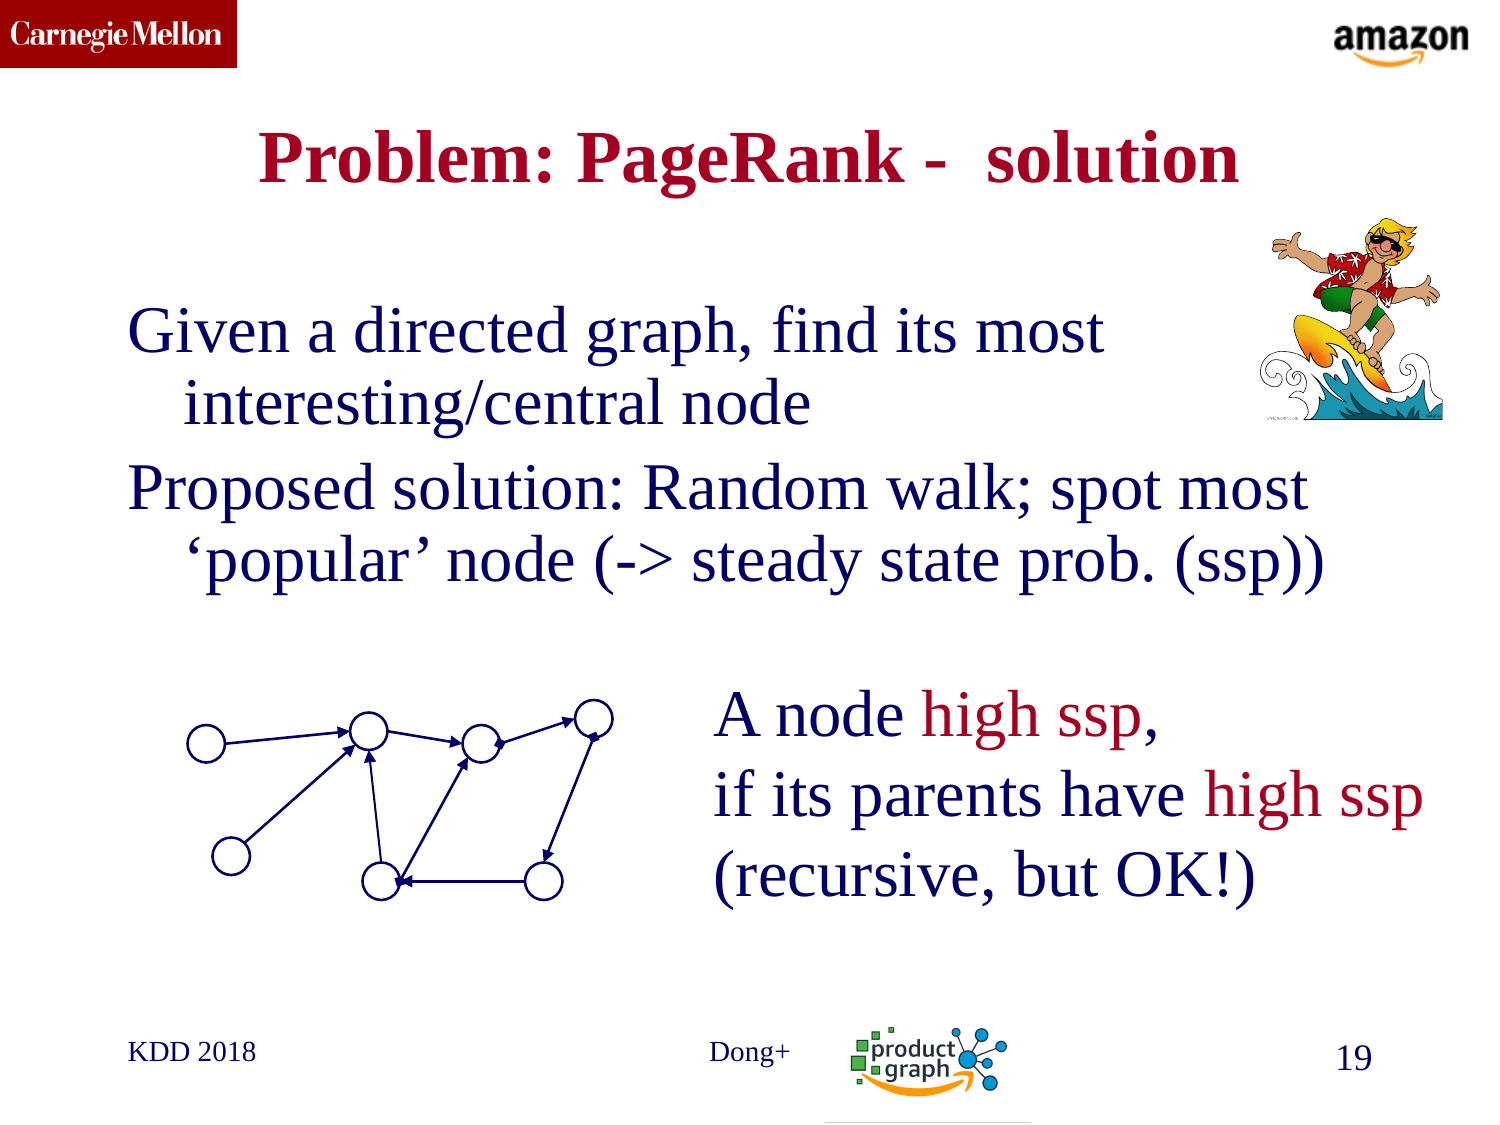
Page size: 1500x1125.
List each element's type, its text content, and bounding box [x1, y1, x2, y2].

picture [0, 0, 237, 68]
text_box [244, 745, 356, 842]
slide_number KDD 2018 [112, 1024, 426, 1101]
text_box A node high ssp, if its parents have high ssp (recursive, but OK!) [698, 661, 1445, 917]
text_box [226, 730, 349, 744]
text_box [401, 758, 469, 880]
text_box [212, 837, 250, 876]
footer Dong+ [512, 1024, 988, 1101]
text_box [187, 725, 224, 763]
text_box [362, 862, 399, 901]
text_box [543, 737, 595, 863]
text_box [400, 883, 519, 890]
text_box [575, 699, 613, 737]
picture [1256, 212, 1449, 425]
text_box [463, 725, 499, 763]
title Problem: PageRank - solution [112, 99, 1388, 213]
text_box [350, 712, 388, 750]
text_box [368, 751, 382, 862]
list Given a directed graph, find its most interesting/central node Proposed solution: Random walk; spot most ‘popular’ node (-> steady state prob. (ssp)) [112, 287, 1388, 963]
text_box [388, 730, 462, 744]
slide_number 19 [1074, 1024, 1388, 1101]
picture [1322, 4, 1484, 88]
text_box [500, 718, 574, 744]
text_box [525, 863, 563, 901]
